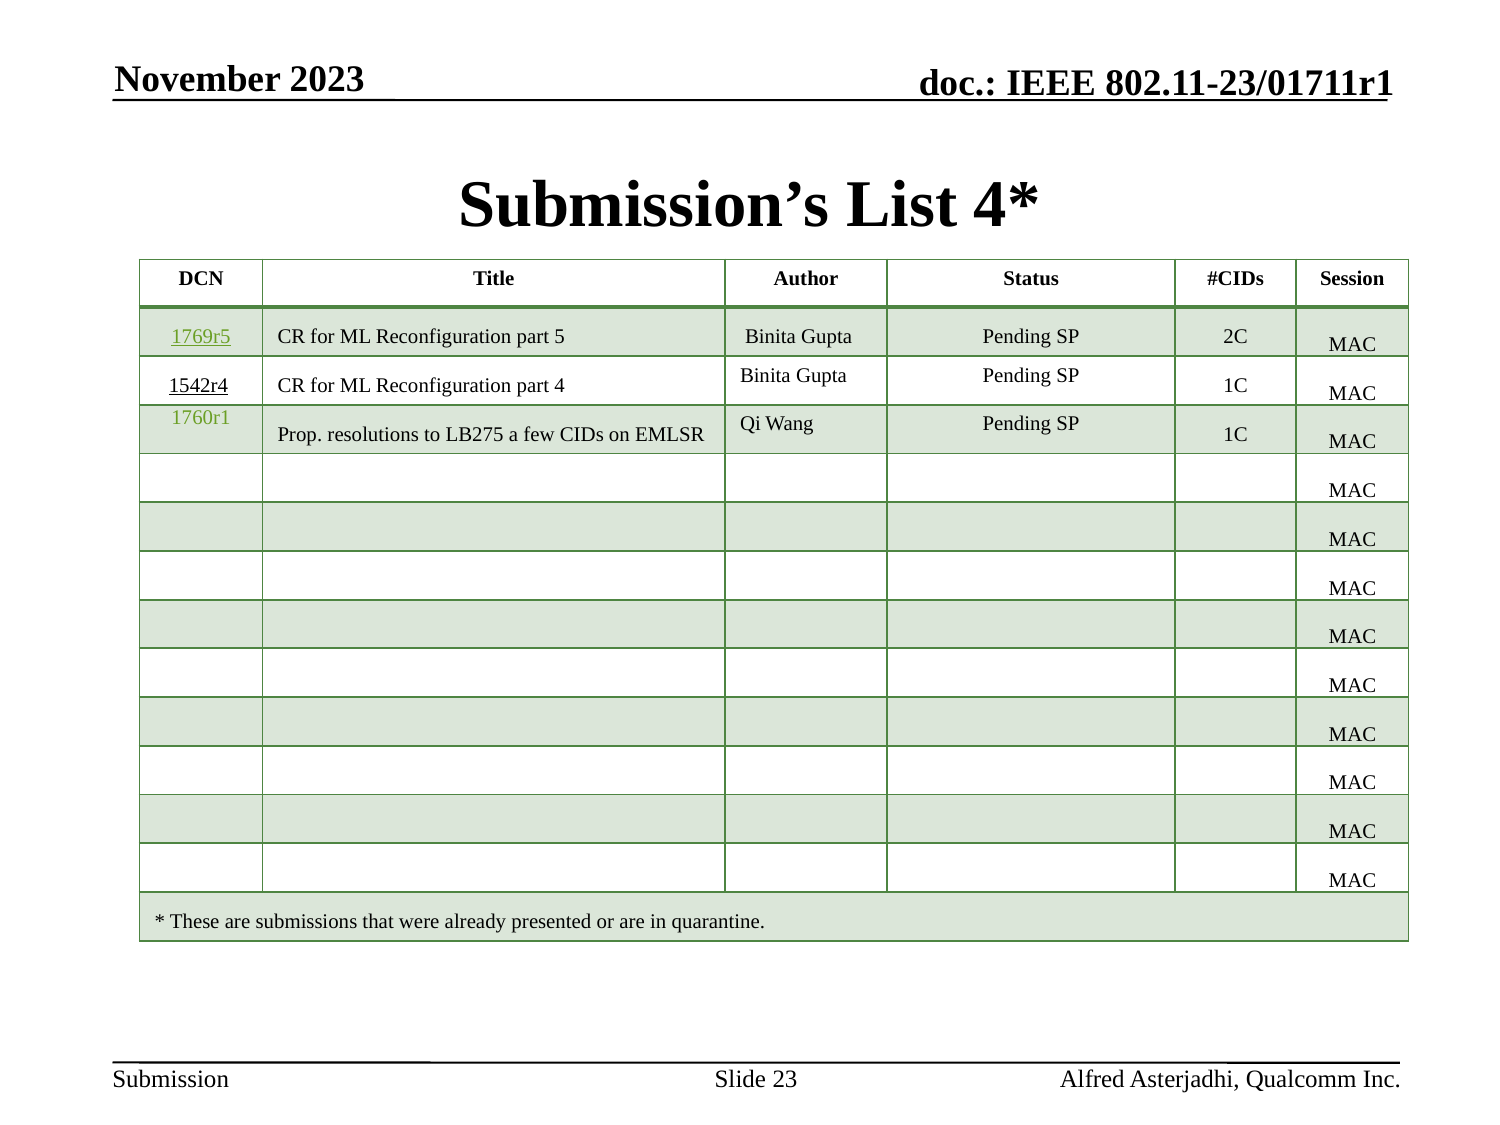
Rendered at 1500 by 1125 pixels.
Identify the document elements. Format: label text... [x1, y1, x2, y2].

table_cell MAC [1297, 649, 1408, 696]
table_cell [726, 795, 886, 842]
table_cell Binita Gupta [726, 309, 886, 355]
table_cell MAC [1297, 357, 1408, 404]
table_cell [263, 601, 724, 647]
table_cell [140, 454, 262, 501]
table_cell [263, 844, 724, 891]
table_cell [263, 795, 724, 842]
table_cell [726, 747, 886, 794]
table_cell [726, 601, 886, 647]
table_cell [888, 844, 1174, 891]
table_cell Prop. resolutions to LB275 a few CIDs on EMLSR [263, 406, 724, 453]
table_cell [1176, 454, 1295, 501]
table_cell [1176, 552, 1295, 599]
table_cell [1176, 698, 1295, 745]
table_cell [888, 698, 1174, 745]
table_cell 2C [1176, 309, 1295, 355]
table_cell [888, 503, 1174, 550]
table_cell [726, 454, 886, 501]
table_cell [726, 503, 886, 550]
table_cell [140, 552, 262, 599]
table_cell MAC [1297, 309, 1408, 355]
table_cell [263, 649, 724, 696]
table_cell [1176, 601, 1295, 647]
table_cell [726, 552, 886, 599]
table_cell [140, 844, 262, 891]
table_cell [1176, 747, 1295, 794]
table_header DCN [140, 260, 262, 305]
table_cell Pending SP [888, 357, 1174, 404]
table_cell 1760r1 [140, 406, 262, 453]
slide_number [114, 54, 423, 100]
table_cell MAC [1297, 601, 1408, 647]
table_cell 1542r4 [140, 357, 262, 404]
table_cell [888, 454, 1174, 501]
table_cell [888, 552, 1174, 599]
table_cell MAC [1297, 747, 1408, 794]
table_cell MAC [1297, 698, 1408, 745]
table_cell [263, 454, 724, 501]
table_cell [888, 649, 1174, 696]
title Submission’s List 4* [112, 112, 1388, 288]
table_cell MAC [1297, 503, 1408, 550]
table_cell Pending SP [888, 406, 1174, 453]
table_cell [140, 503, 262, 550]
table_cell [140, 747, 262, 794]
table_cell [1176, 503, 1295, 550]
table_cell [1176, 795, 1295, 842]
table_cell [888, 795, 1174, 842]
slide_number Slide 23 [712, 1061, 800, 1123]
table_cell MAC [1297, 552, 1408, 599]
table_cell [263, 747, 724, 794]
table_cell [263, 552, 724, 599]
table_cell [1176, 844, 1295, 891]
table_cell [726, 844, 886, 891]
table_cell Qi Wang [726, 406, 886, 453]
table_cell 1769r5 [140, 309, 262, 355]
table_header Title [263, 260, 724, 305]
table_cell [263, 503, 724, 550]
table_cell [263, 698, 724, 745]
table_cell [888, 601, 1174, 647]
footer Alfred Asterjadhi, Qualcomm Inc. [878, 1061, 1402, 1093]
table_cell 1C [1176, 357, 1295, 404]
table_header Author [726, 260, 886, 305]
table_cell [888, 747, 1174, 794]
table_cell MAC [1297, 844, 1408, 891]
table_cell MAC [1297, 406, 1408, 453]
table_cell [726, 698, 886, 745]
table_cell 1C [1176, 406, 1295, 453]
table_cell [726, 649, 886, 696]
table_cell MAC [1297, 795, 1408, 842]
table_cell CR for ML Reconfiguration part 4 [263, 357, 724, 404]
table_cell [1176, 649, 1295, 696]
table_cell [140, 649, 262, 696]
table_cell Binita Gupta [726, 357, 886, 404]
table_header Status [888, 260, 1174, 305]
table_cell * These are submissions that were already presented or are in quarantine. [140, 893, 1408, 940]
table_cell [140, 795, 262, 842]
table_cell MAC [1297, 454, 1408, 501]
table_cell CR for ML Reconfiguration part 5 [263, 309, 724, 355]
table_cell Pending SP [888, 309, 1174, 355]
table_header Session [1297, 260, 1408, 305]
table_cell [140, 601, 262, 647]
table_cell [140, 698, 262, 745]
table_header #CIDs [1176, 260, 1295, 305]
